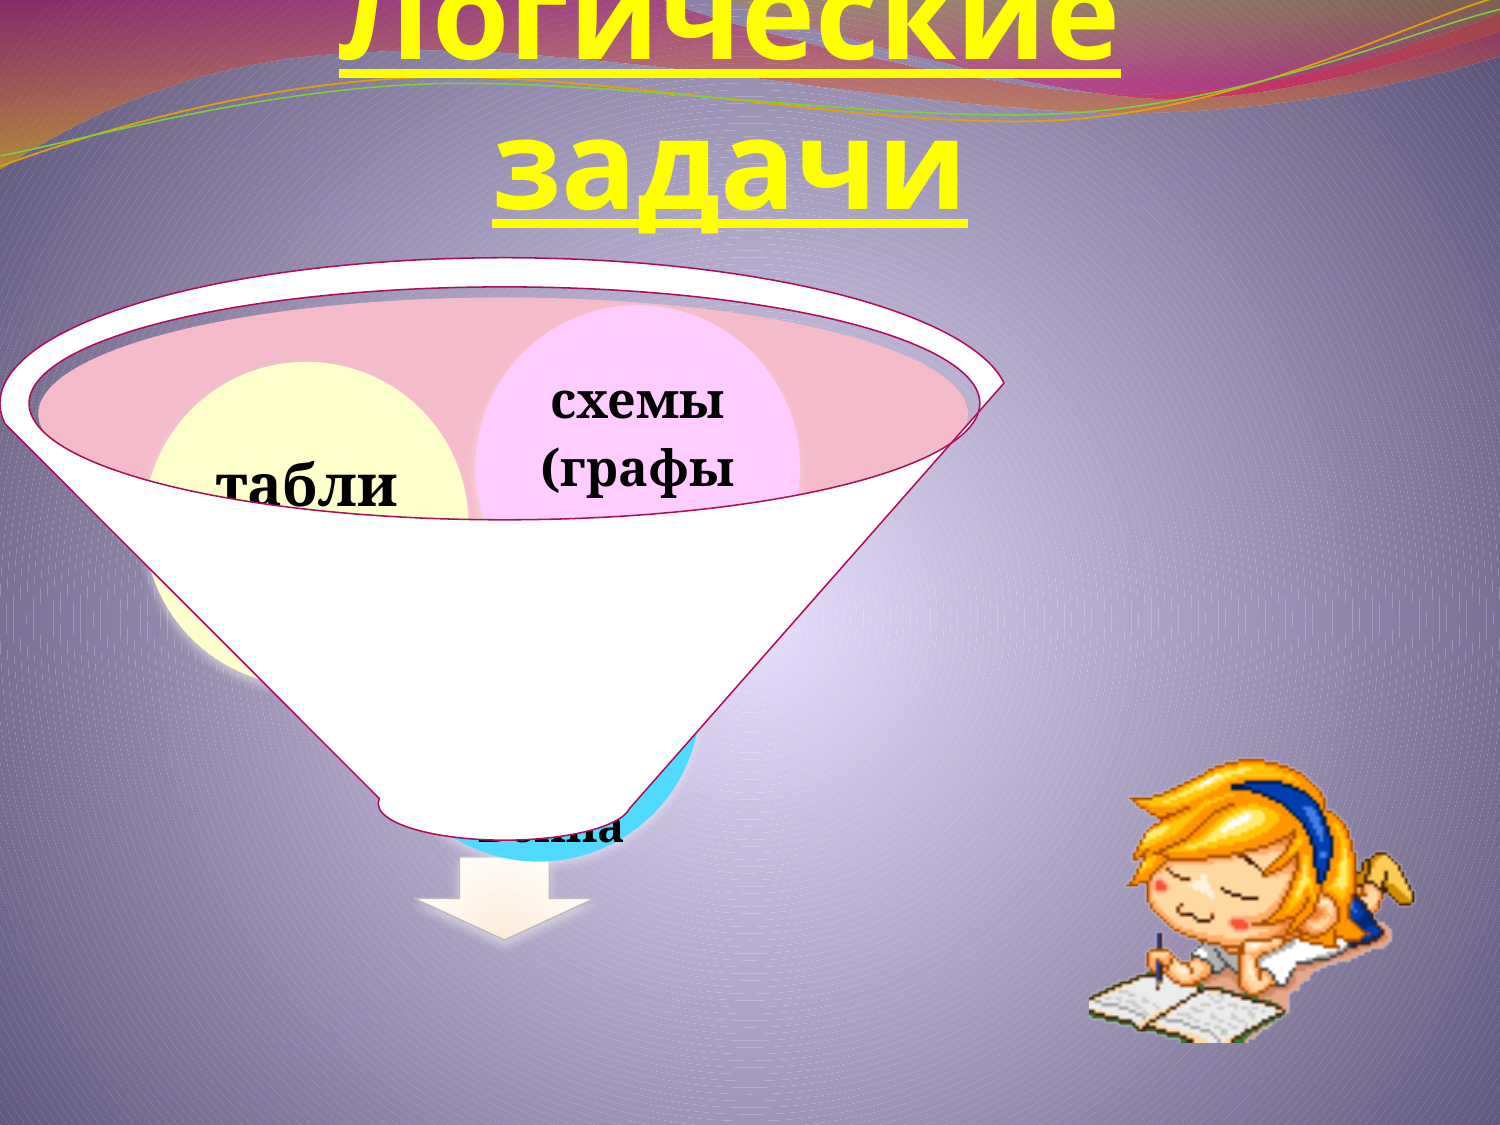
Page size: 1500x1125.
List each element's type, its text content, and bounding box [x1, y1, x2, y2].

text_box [0, 257, 1442, 1091]
table_cell - [1082, 657, 1437, 1055]
picture [1089, 655, 1430, 1044]
title Логические задачи [87, 23, 1376, 235]
